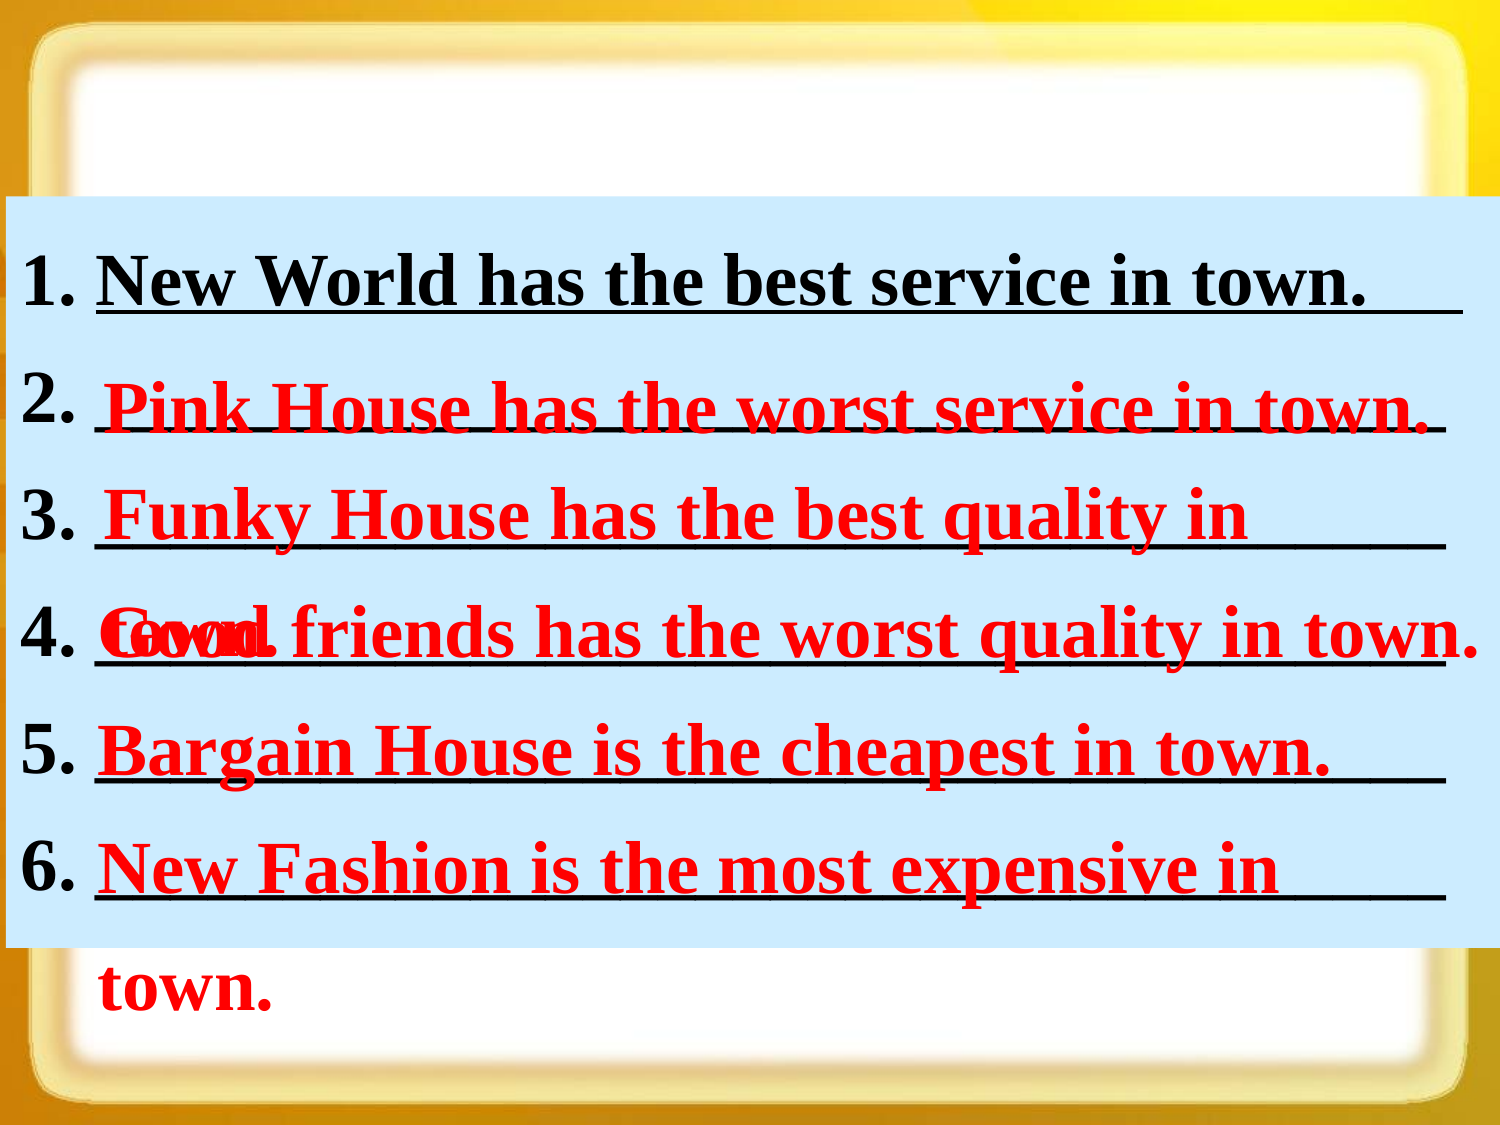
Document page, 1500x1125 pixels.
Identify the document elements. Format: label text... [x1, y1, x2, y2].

text_box Bargain House is the cheapest in town. [82, 666, 1495, 799]
text_box 1. New World has the best service in town. 2. ____________________________________ 3. ____________________________________ 4. ____________________________________ 5. ____________________________________ 6. ____________________________________ [5, 196, 1500, 948]
text_box Funky House has the best quality in town. [88, 456, 1447, 548]
text_box Pink House has the worst service in town. [88, 323, 1500, 456]
text_box New Fashion is the most expensive in town. [82, 784, 1483, 1034]
picture [0, 0, 1500, 1125]
text_box Good friends has the worst quality in town. [82, 548, 1500, 681]
